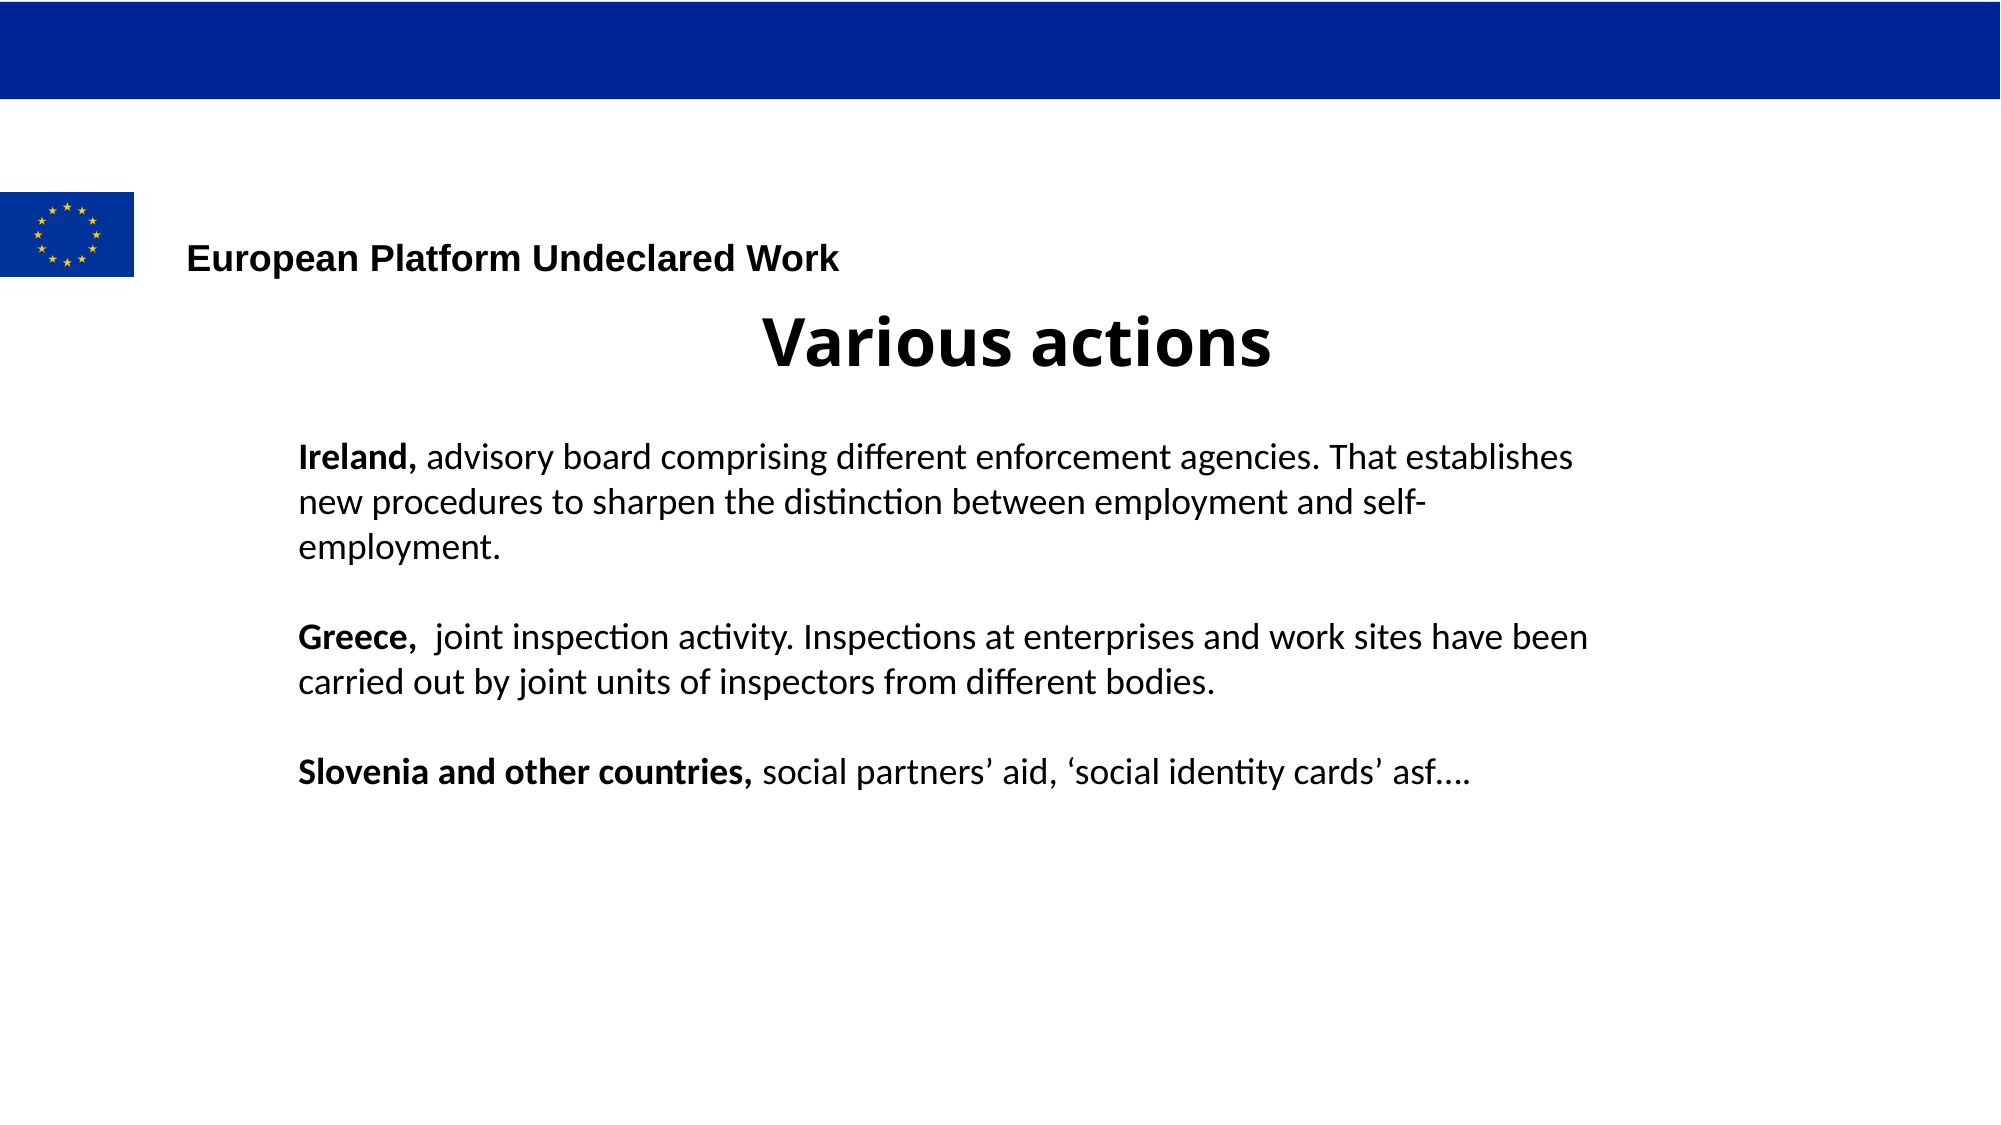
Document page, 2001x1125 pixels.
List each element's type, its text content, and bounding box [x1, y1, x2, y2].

title Various actions [267, 0, 1768, 388]
text_box European Platform Undeclared Work [3, 136, 267, 332]
text_box [1768, 1, 2000, 100]
picture [0, 192, 134, 277]
text_box Ireland, advisory board comprising different enforcement agencies. That establishes new procedures to sharpen the distinction between employment and self-employment. Greece, joint inspection activity. Inspections at enterprises and work sites have been carried out by joint units of inspectors from different bodies. Slovenia and other countries, social partners’ aid, ‘social identity cards’ asf…. [283, 424, 1626, 935]
text_box [0, 1, 267, 100]
